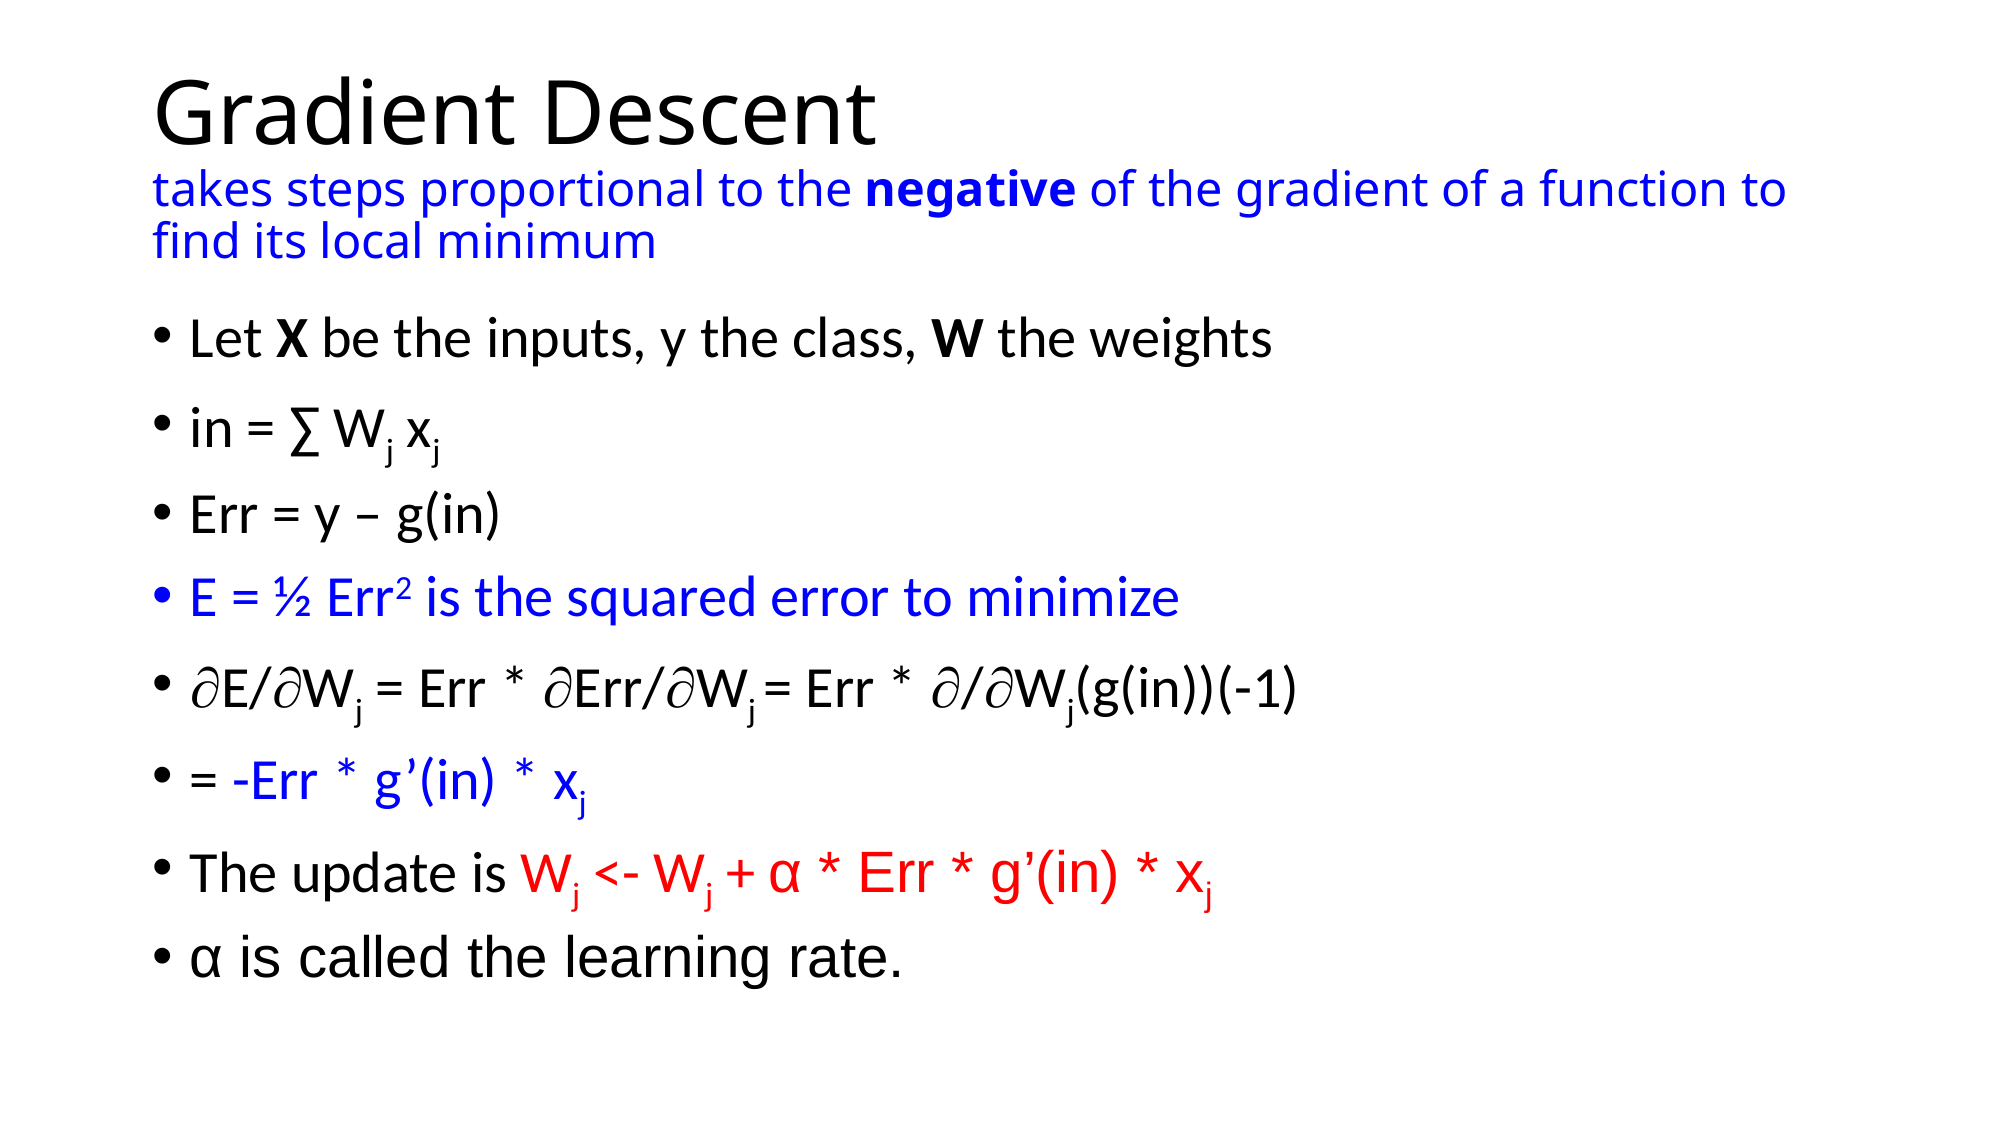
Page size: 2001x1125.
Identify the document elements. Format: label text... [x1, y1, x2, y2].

list Let X be the inputs, y the class, W the weights in = ∑ Wj xj Err = y – g(in) E = ½ Err2 is the squared error to minimize E/Wj = Err * Err/Wj = Err * /Wj(g(in))(-1) = -Err * g’(in) * xj The update is Wj <- Wj + α * Err * g’(in) * xj α is called the learning rate. [137, 299, 1863, 1014]
title Gradient Descent takes steps proportional to the negative of the gradient of a function to find its local minimum [137, 59, 1863, 278]
